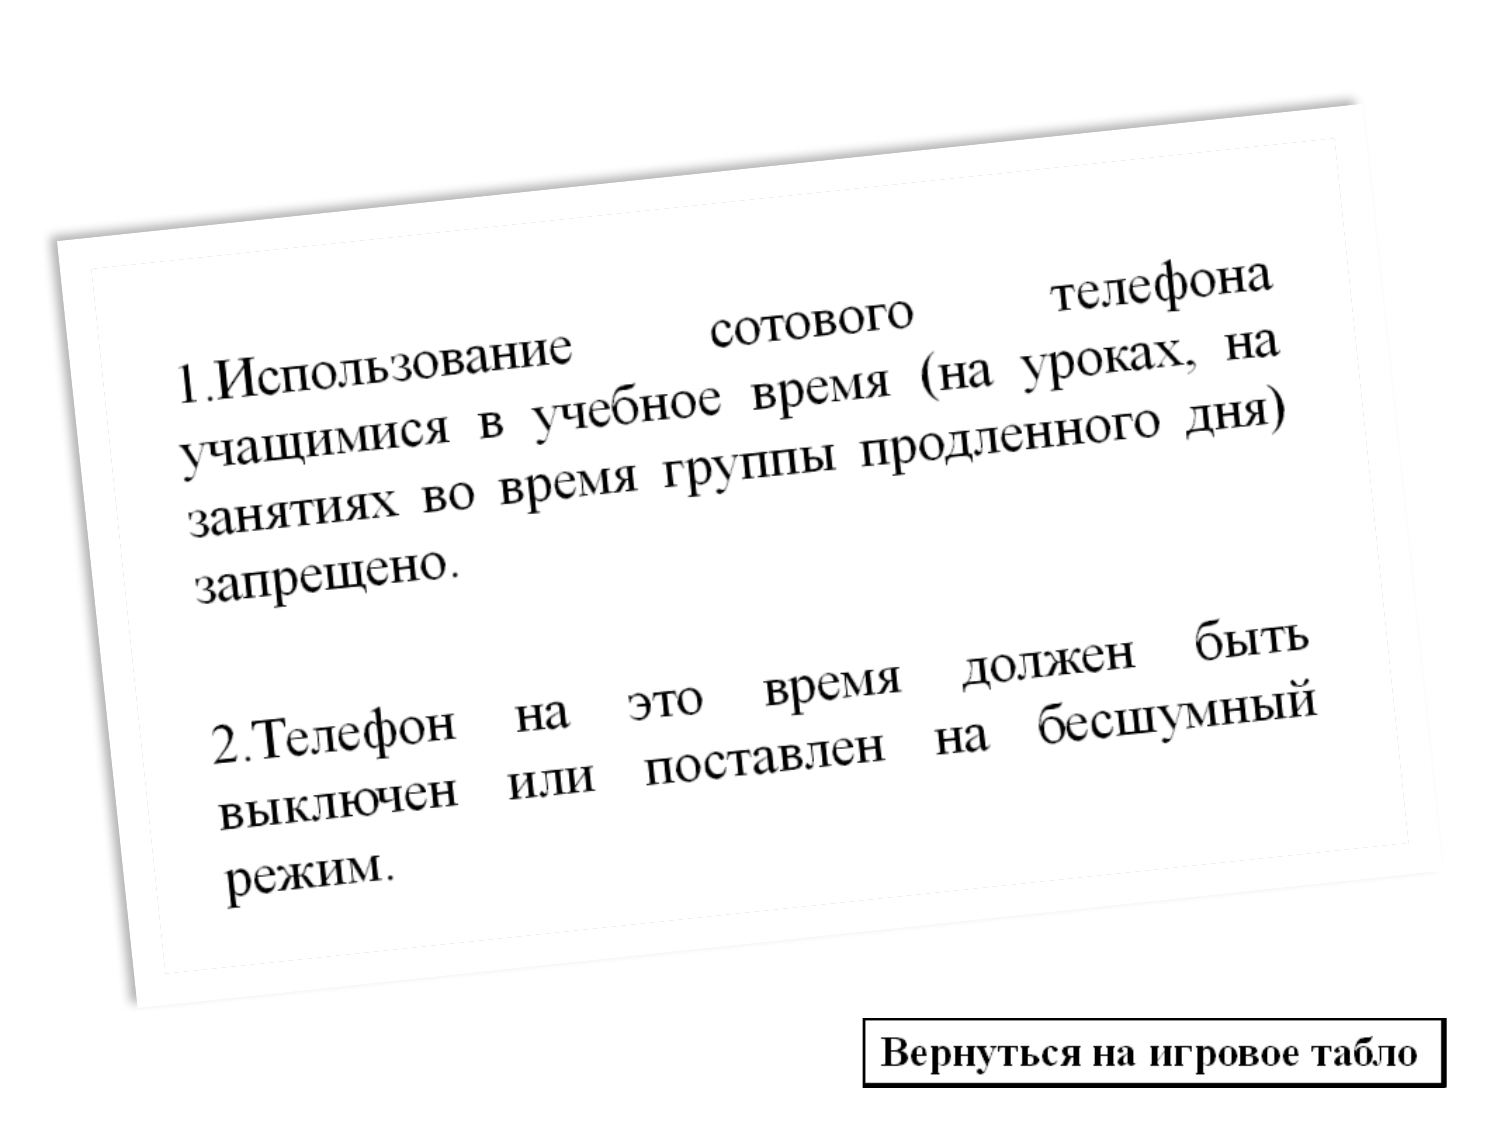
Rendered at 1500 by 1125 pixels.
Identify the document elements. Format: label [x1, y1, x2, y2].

picture [862, 1018, 1451, 1088]
picture [92, 139, 1408, 973]
